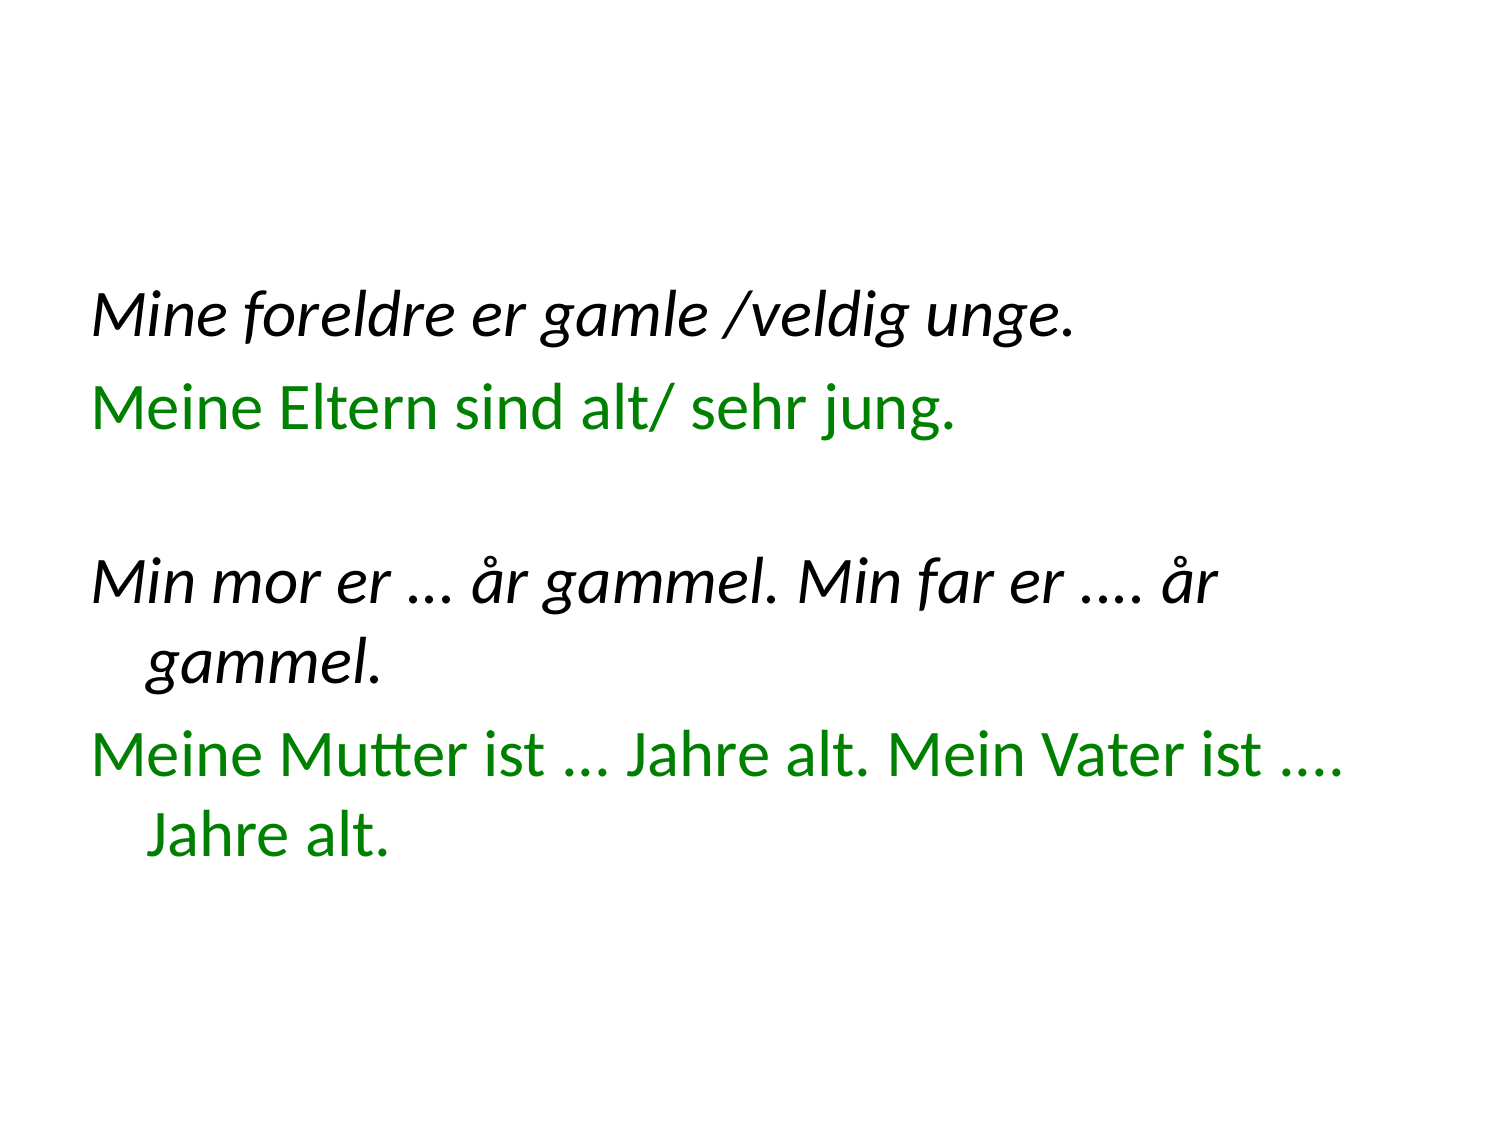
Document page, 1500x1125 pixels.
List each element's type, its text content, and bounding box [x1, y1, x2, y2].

list Mine foreldre er gamle /veldig unge. Meine Eltern sind alt/ sehr jung. Min mor er ... år gammel. Min far er .... år gammel. Meine Mutter ist ... Jahre alt. Mein Vater ist .... Jahre alt. [75, 262, 1425, 1005]
